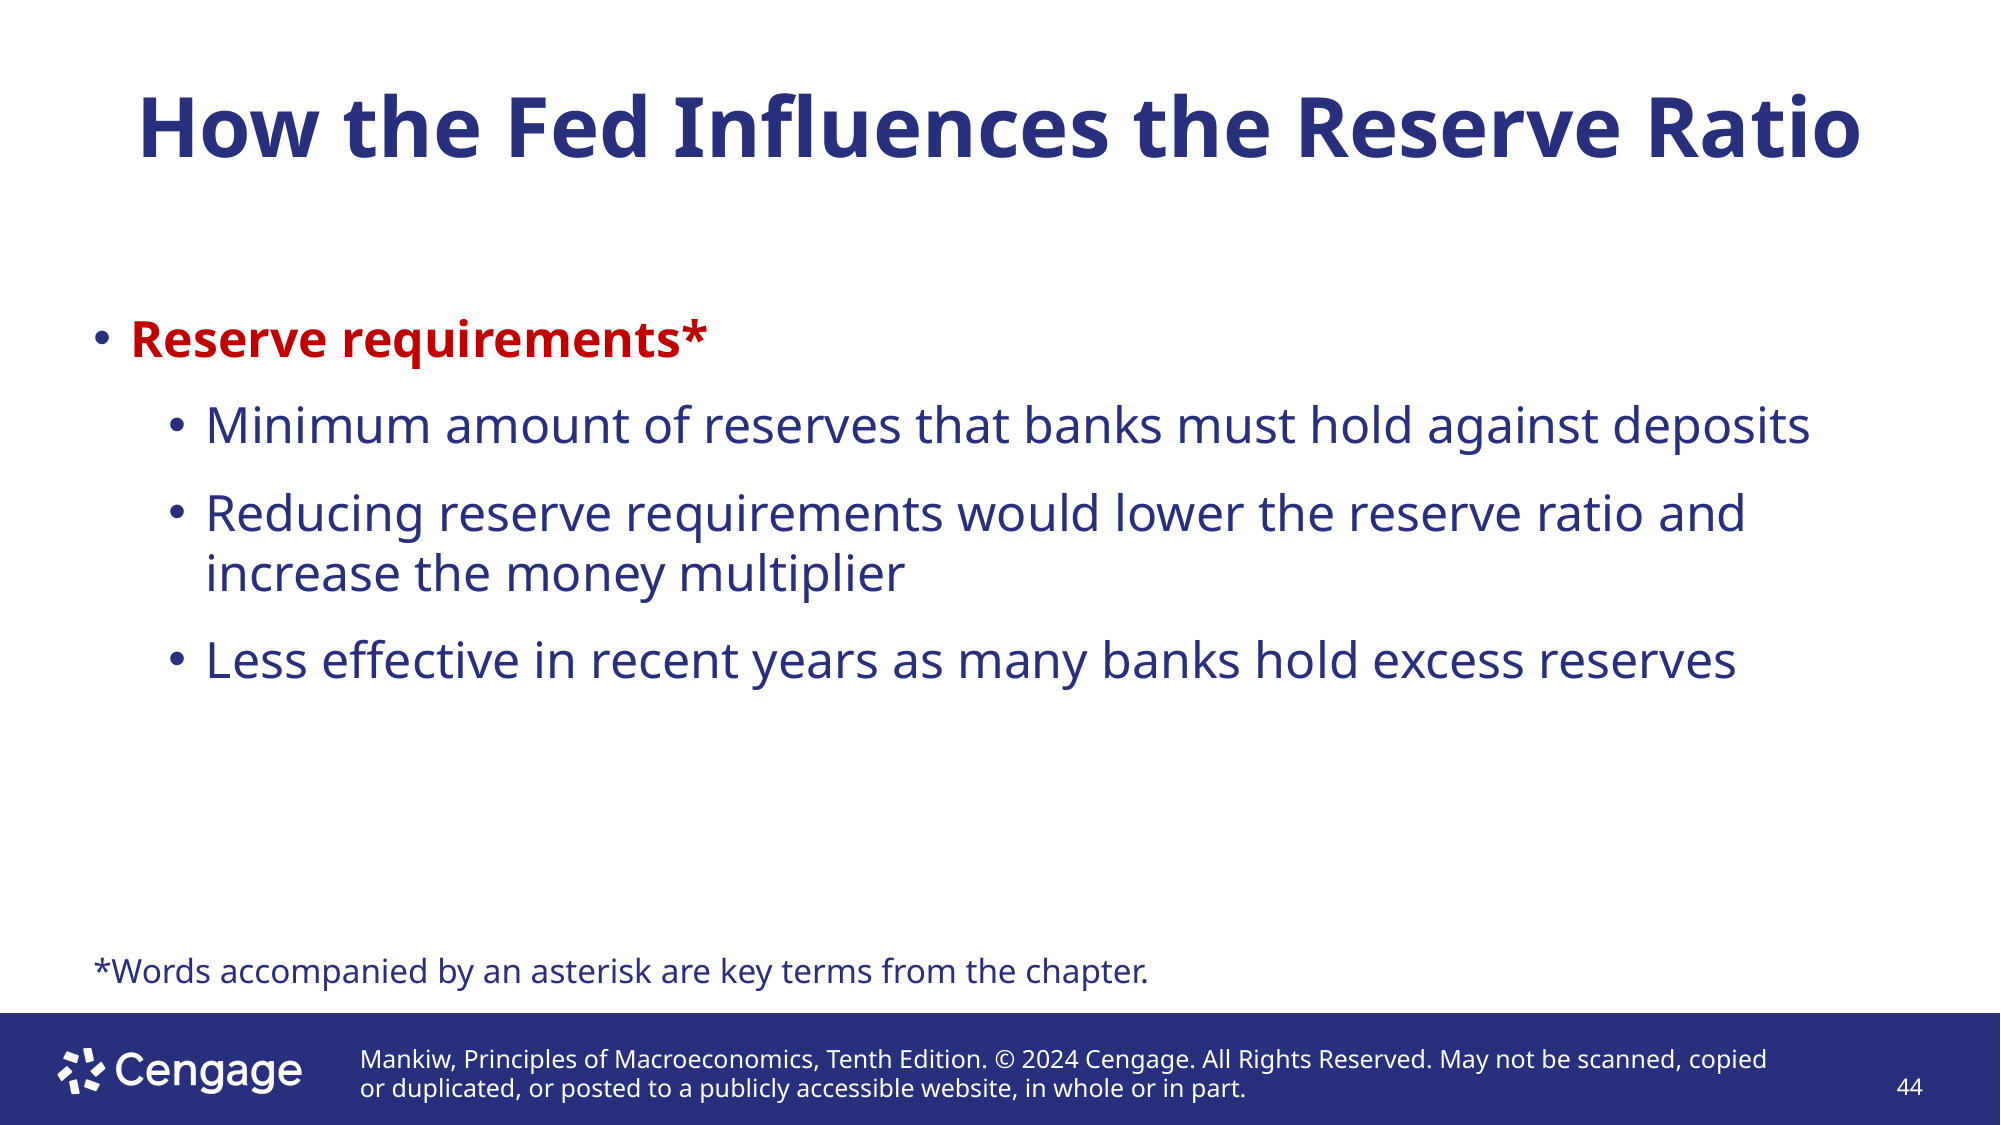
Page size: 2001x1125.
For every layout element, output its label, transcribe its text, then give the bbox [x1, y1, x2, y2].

list Reserve requirements* Minimum amount of reserves that banks must hold against deposits Reducing reserve requirements would lower the reserve ratio and increase the money multiplier Less effective in recent years as many banks hold excess reserves *Words accompanied by an asterisk are key terms from the chapter. [78, 299, 1923, 1014]
title How the Fed Influences the Reserve Ratio [78, 77, 1923, 278]
picture [30, 1020, 329, 1122]
